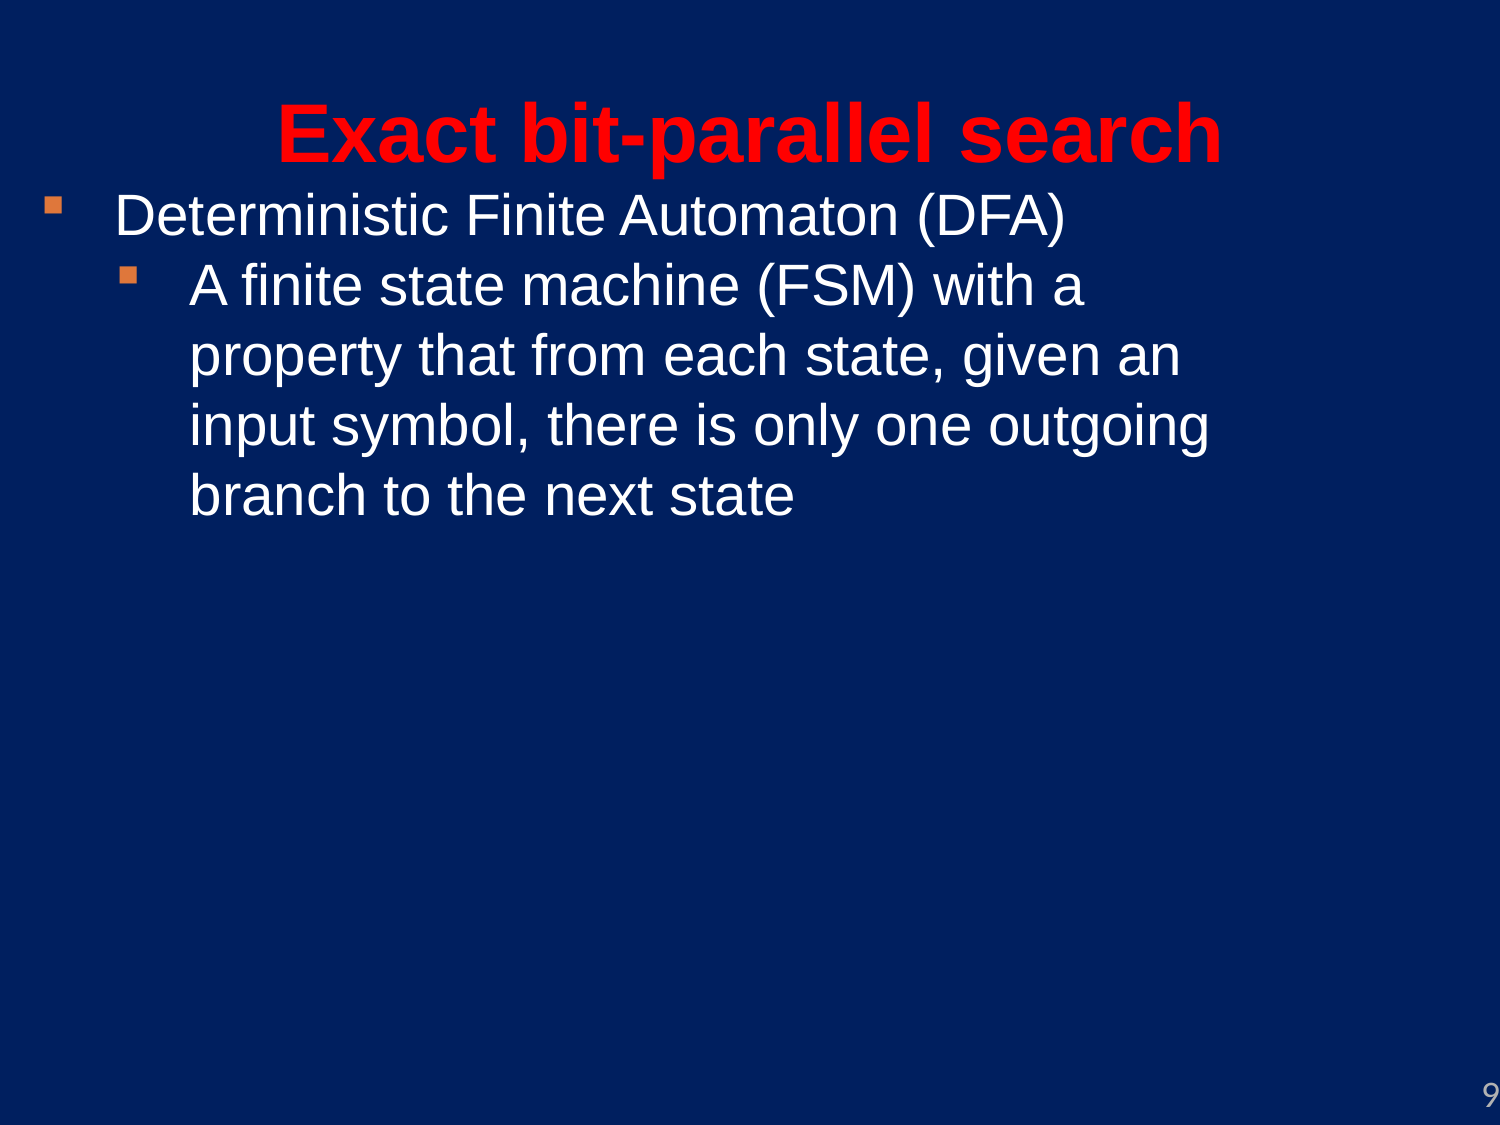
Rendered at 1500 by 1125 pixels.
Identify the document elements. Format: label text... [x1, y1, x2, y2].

title Exact bit-parallel search [44, 53, 1456, 267]
slide_number 9 [1437, 1069, 1500, 1125]
text_box Deterministic Finite Automaton (DFA) A finite state machine (FSM) with a property that from each state, given an input symbol, there is only one outgoing branch to the next state [37, 177, 1226, 528]
